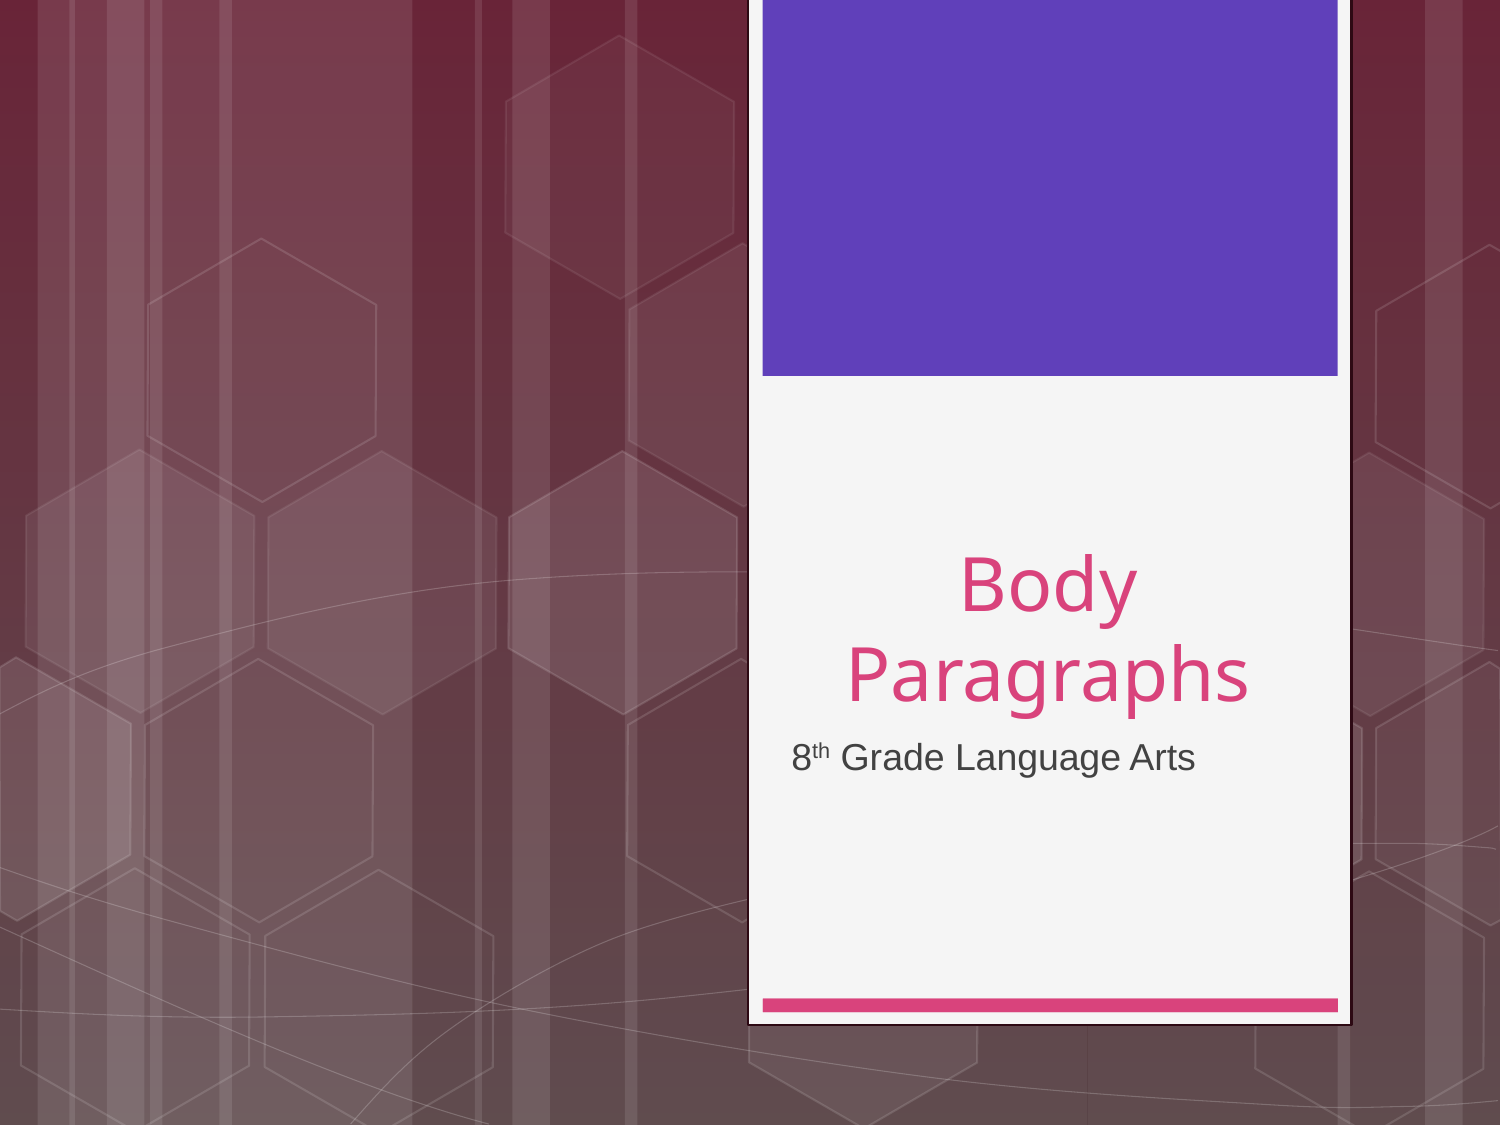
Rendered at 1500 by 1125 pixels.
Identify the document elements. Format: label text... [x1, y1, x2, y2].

title Body Paragraphs [776, 444, 1320, 724]
subtitle 8th Grade Language Arts [776, 725, 1320, 933]
